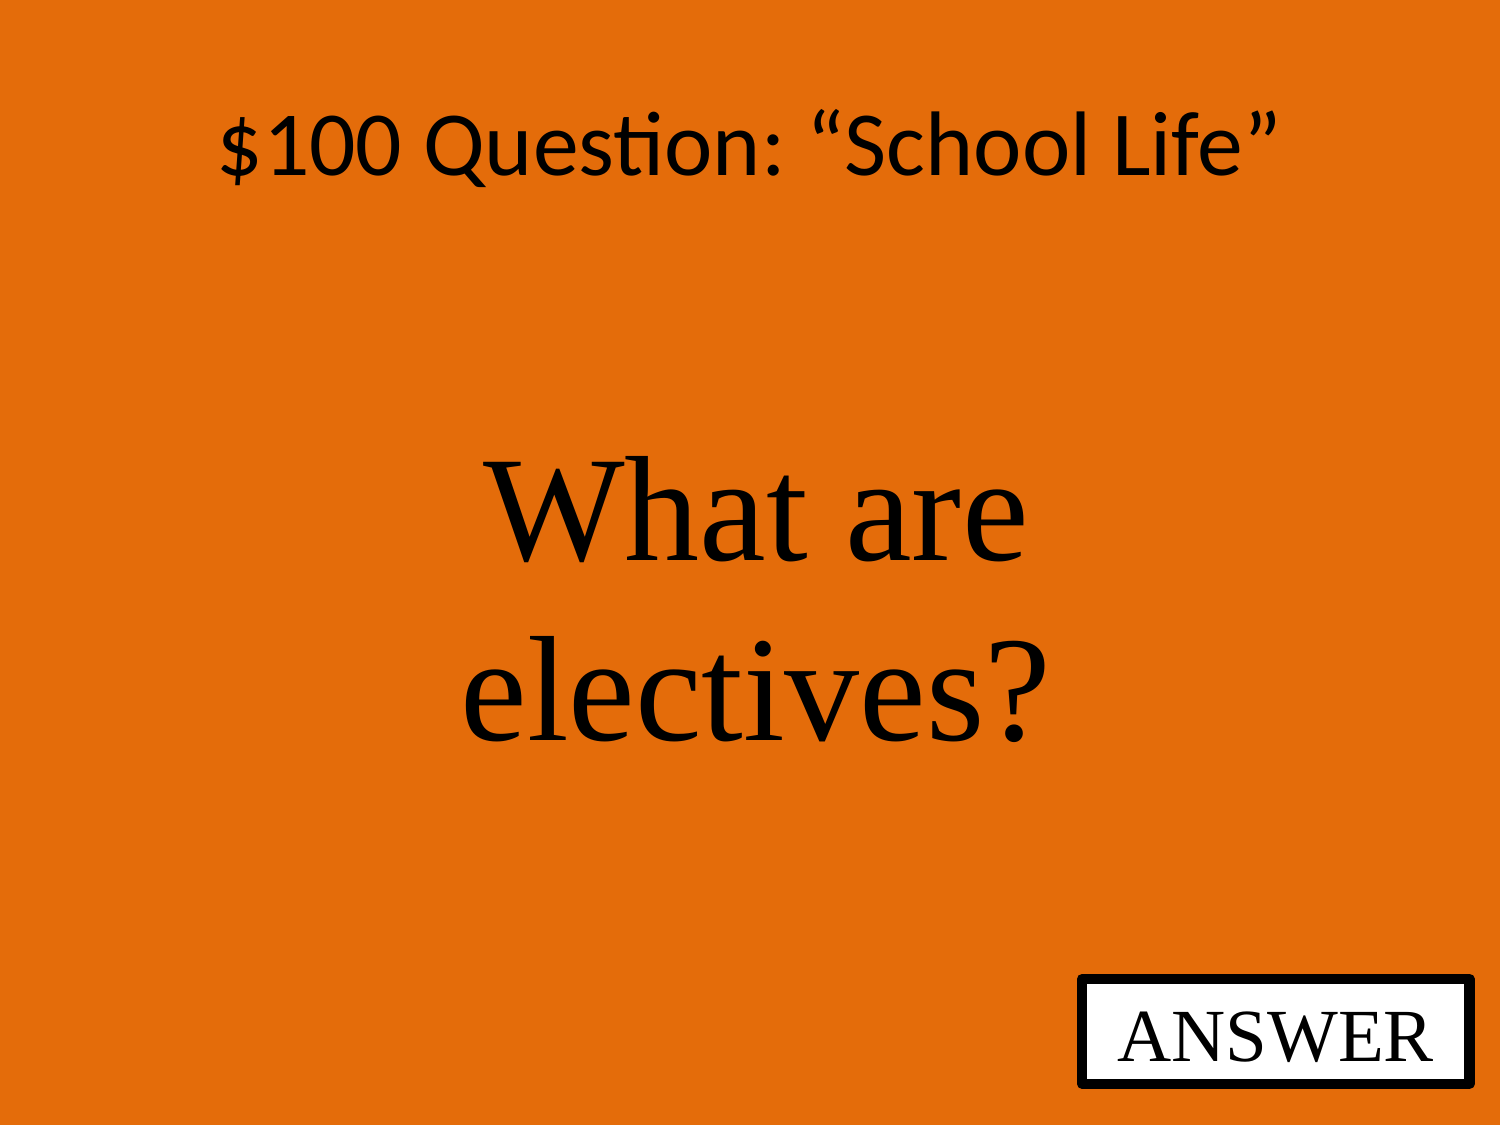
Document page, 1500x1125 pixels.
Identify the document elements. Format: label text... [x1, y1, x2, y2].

text_box What are electives? [287, 403, 1225, 779]
title $100 Question: “School Life” [75, 45, 1425, 233]
text_box ANSWER [1082, 979, 1470, 1084]
